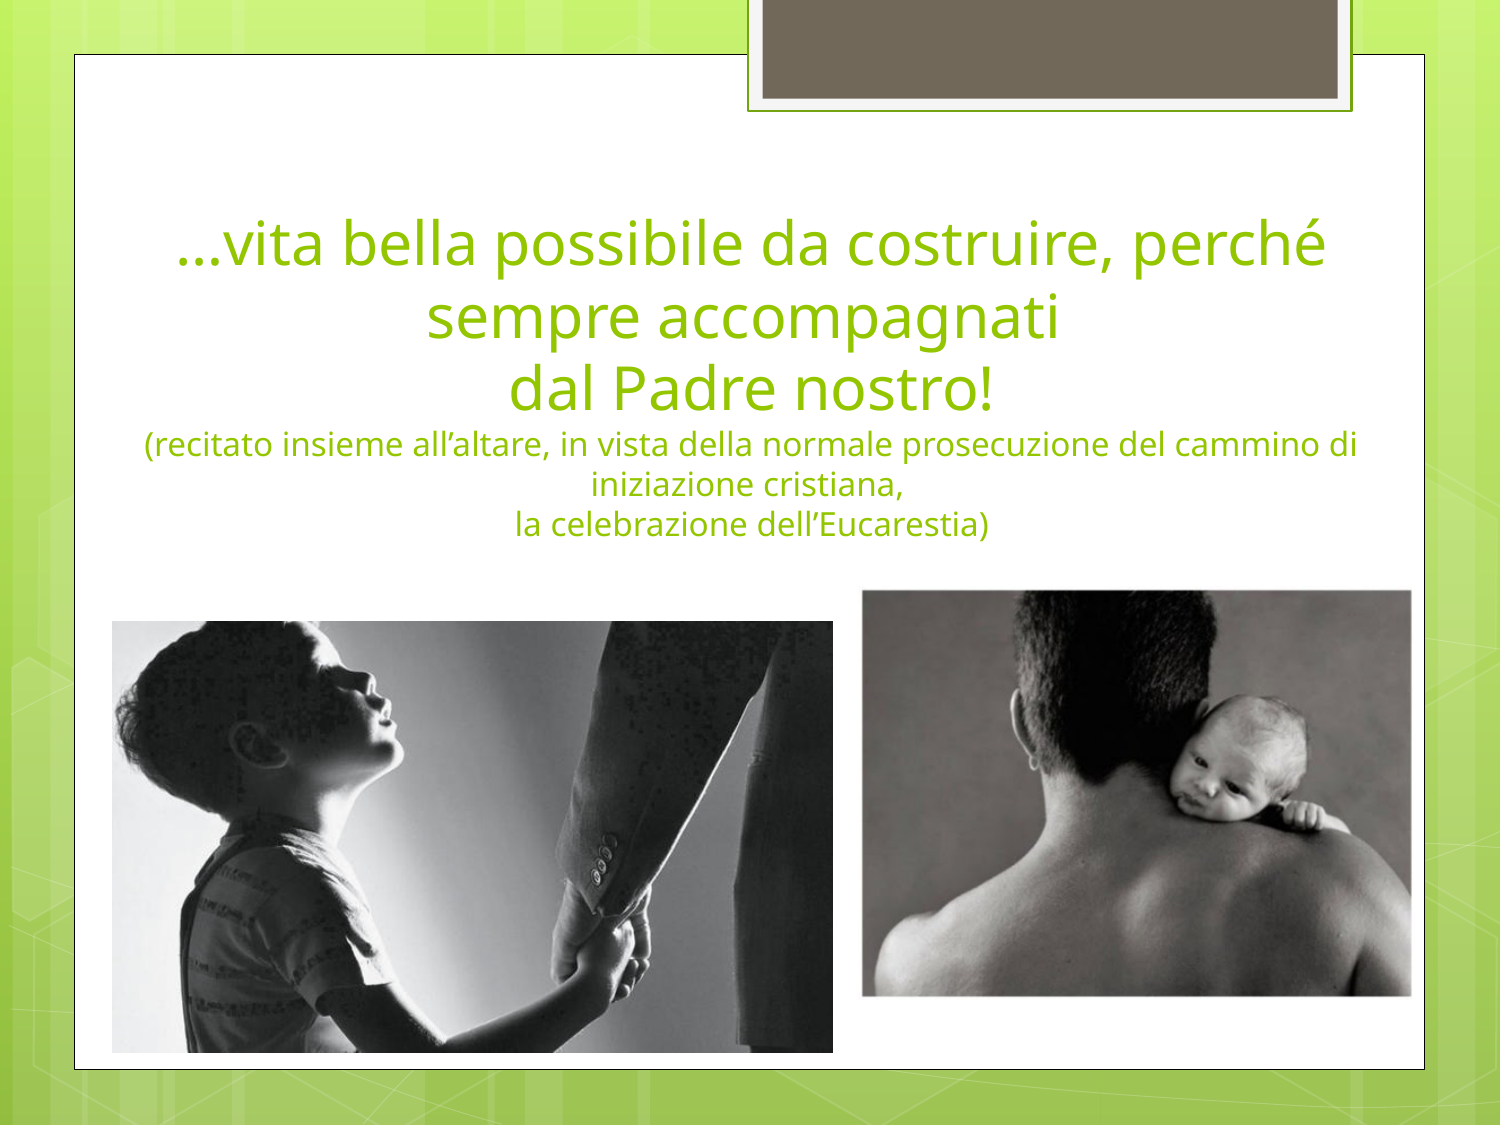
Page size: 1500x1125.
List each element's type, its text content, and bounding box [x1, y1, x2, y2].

picture [858, 585, 1419, 1000]
title …vita bella possibile da costruire, perché sempre accompagnati dal Padre nostro! (recitato insieme all’altare, in vista della normale prosecuzione del cammino di iniziazione cristiana, la celebrazione dell’Eucarestia) [88, 196, 1416, 551]
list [111, 621, 833, 1054]
